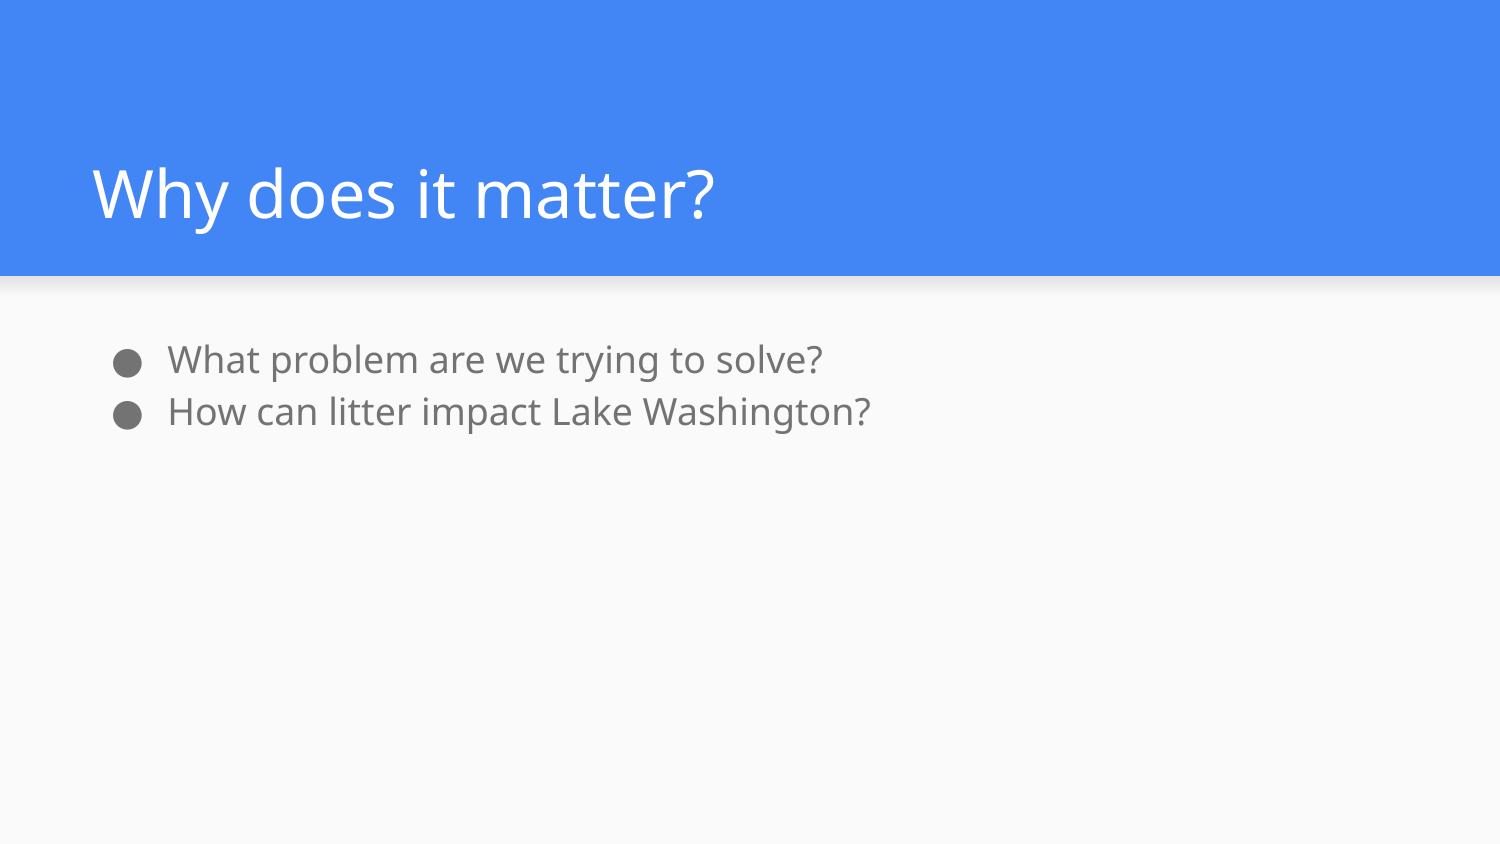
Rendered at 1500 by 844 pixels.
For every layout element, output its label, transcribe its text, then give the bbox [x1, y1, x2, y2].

title Why does it matter? [77, 121, 1427, 248]
list What problem are we trying to solve? How can litter impact Lake Washington? [77, 314, 1427, 760]
